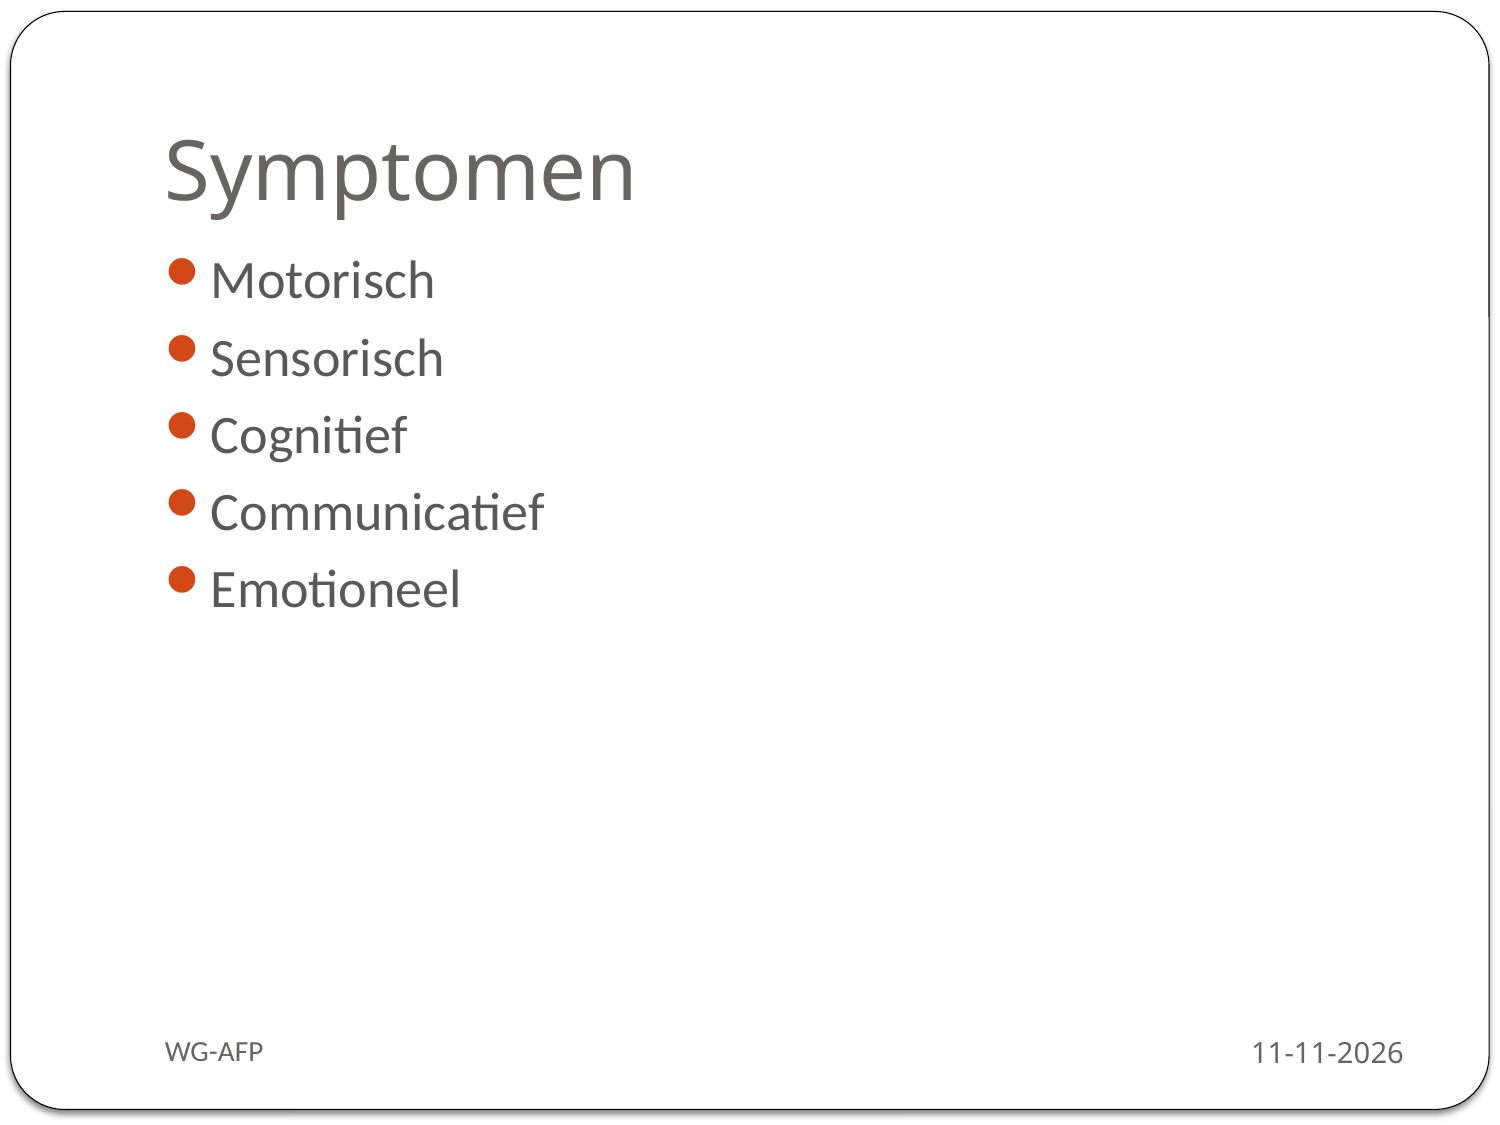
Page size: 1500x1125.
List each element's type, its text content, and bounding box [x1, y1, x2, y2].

list Motorisch Sensorisch Cognitief Communicatief Emotioneel [150, 237, 1425, 988]
title Symptomen [150, 45, 1425, 233]
footer WG-AFP [150, 1012, 800, 1088]
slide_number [1012, 1015, 1419, 1094]
